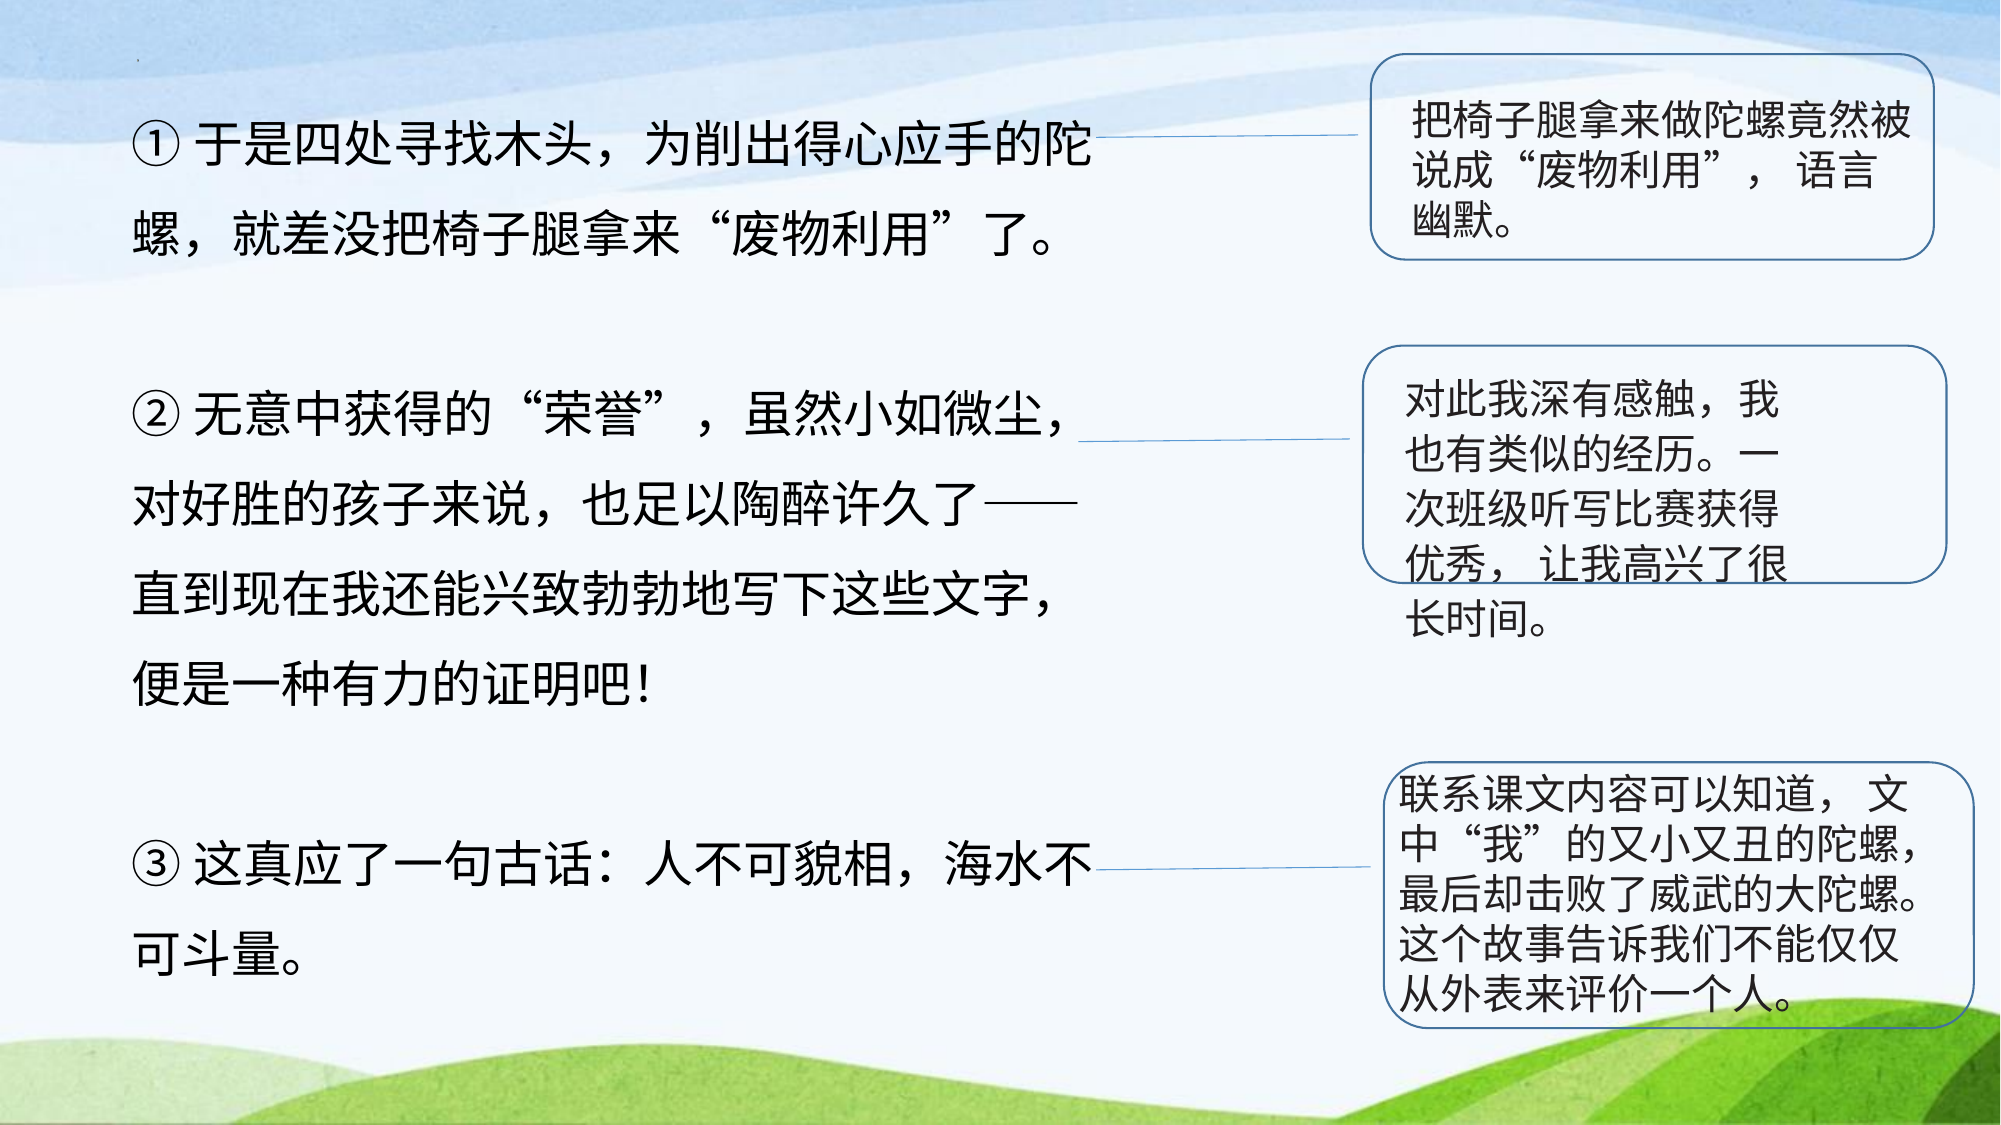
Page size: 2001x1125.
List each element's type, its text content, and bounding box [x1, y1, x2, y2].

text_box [1096, 762, 1974, 1029]
picture [0, 0, 2001, 1125]
text_box 对此我深有感触，我也有类似的经历。一次班级听写比赛获得优秀， 让我高兴了很长时间。 [1129, 583, 1934, 651]
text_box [1096, 54, 1934, 260]
text_box ①于是四处寻找木头，为削出得心应手的陀螺，就差没把椅子腿拿来“废物利用”了。 ②无意中获得的“荣誉”，虽然小如微尘，对好胜的孩子来说，也足以陶醉许久了—— 直到现在我还能兴致勃勃地写下这些文字，便是一种有力的证明吧！ ③这真应了一句古话：人不可貌相，海水不可斗量。 [116, 75, 1129, 1081]
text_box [1078, 345, 1947, 583]
